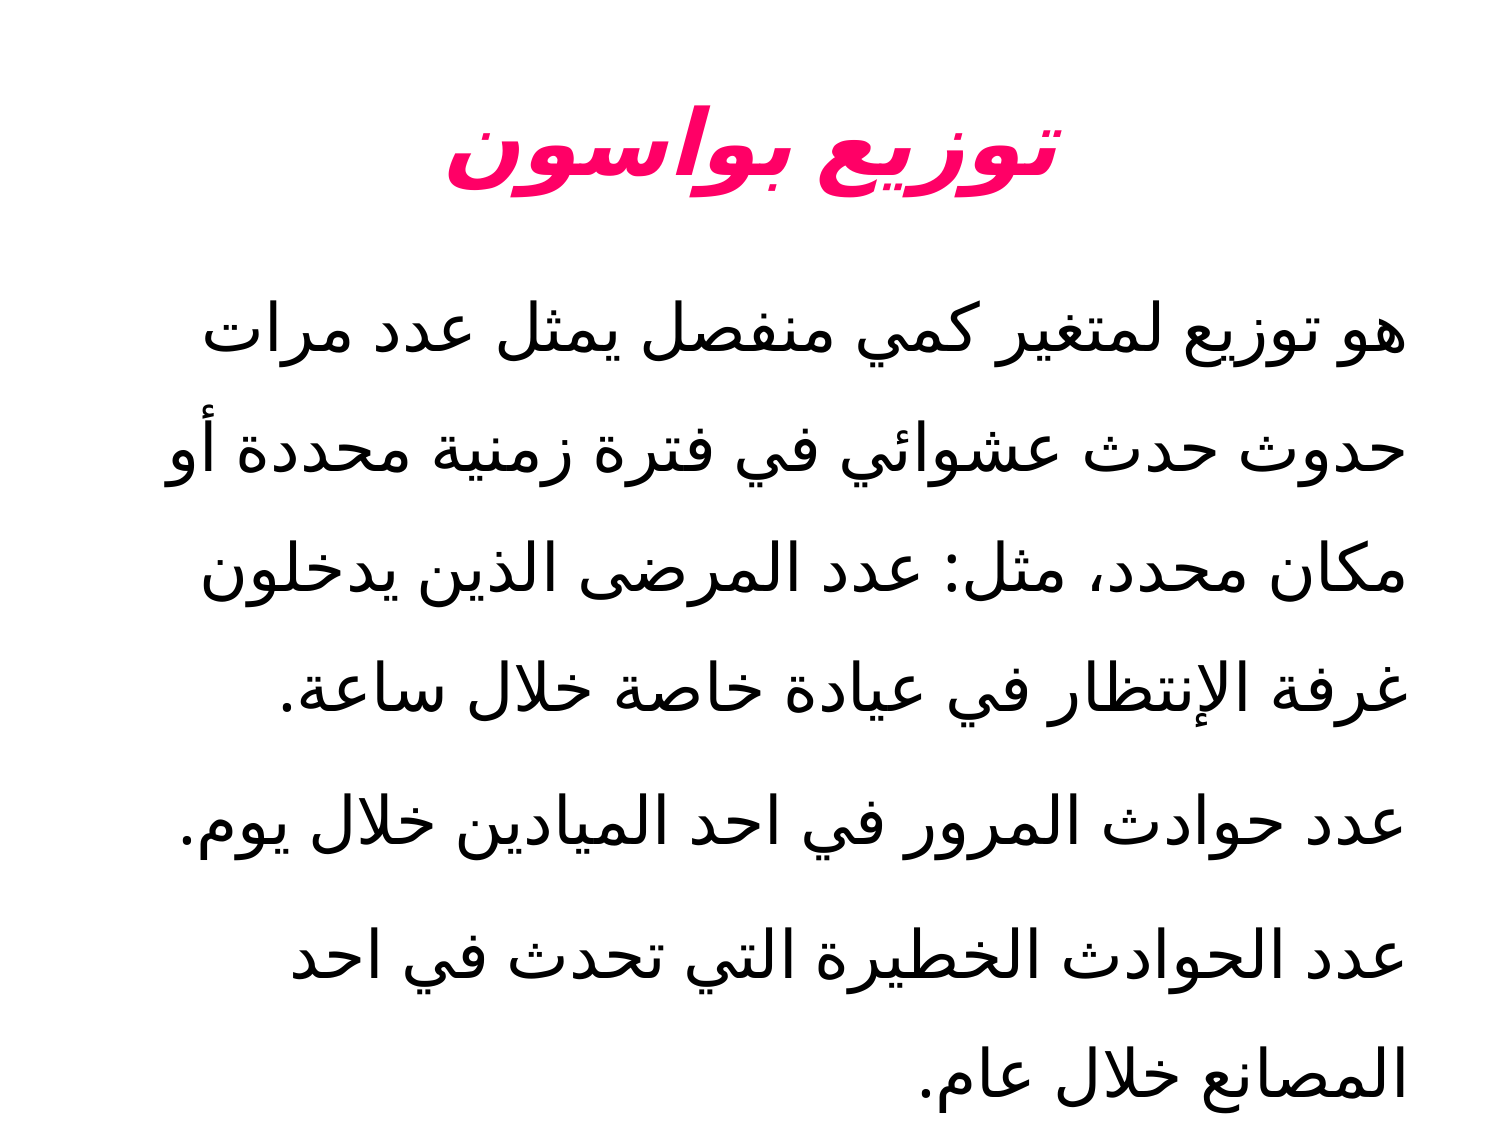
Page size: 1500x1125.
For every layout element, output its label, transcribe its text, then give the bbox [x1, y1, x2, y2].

list هو توزيع لمتغير كمي منفصل يمثل عدد مرات حدوث حدث عشوائي في فترة زمنية محددة أو مكان محدد، مثل: عدد المرضى الذين يدخلون غرفة الإنتظار في عيادة خاصة خلال ساعة. عدد حوادث المرور في احد الميادين خلال يوم. عدد الحوادث الخطيرة التي تحدث في احد المصانع خلال عام. [75, 237, 1425, 1005]
title توزيع بواسون [75, 45, 1425, 233]
